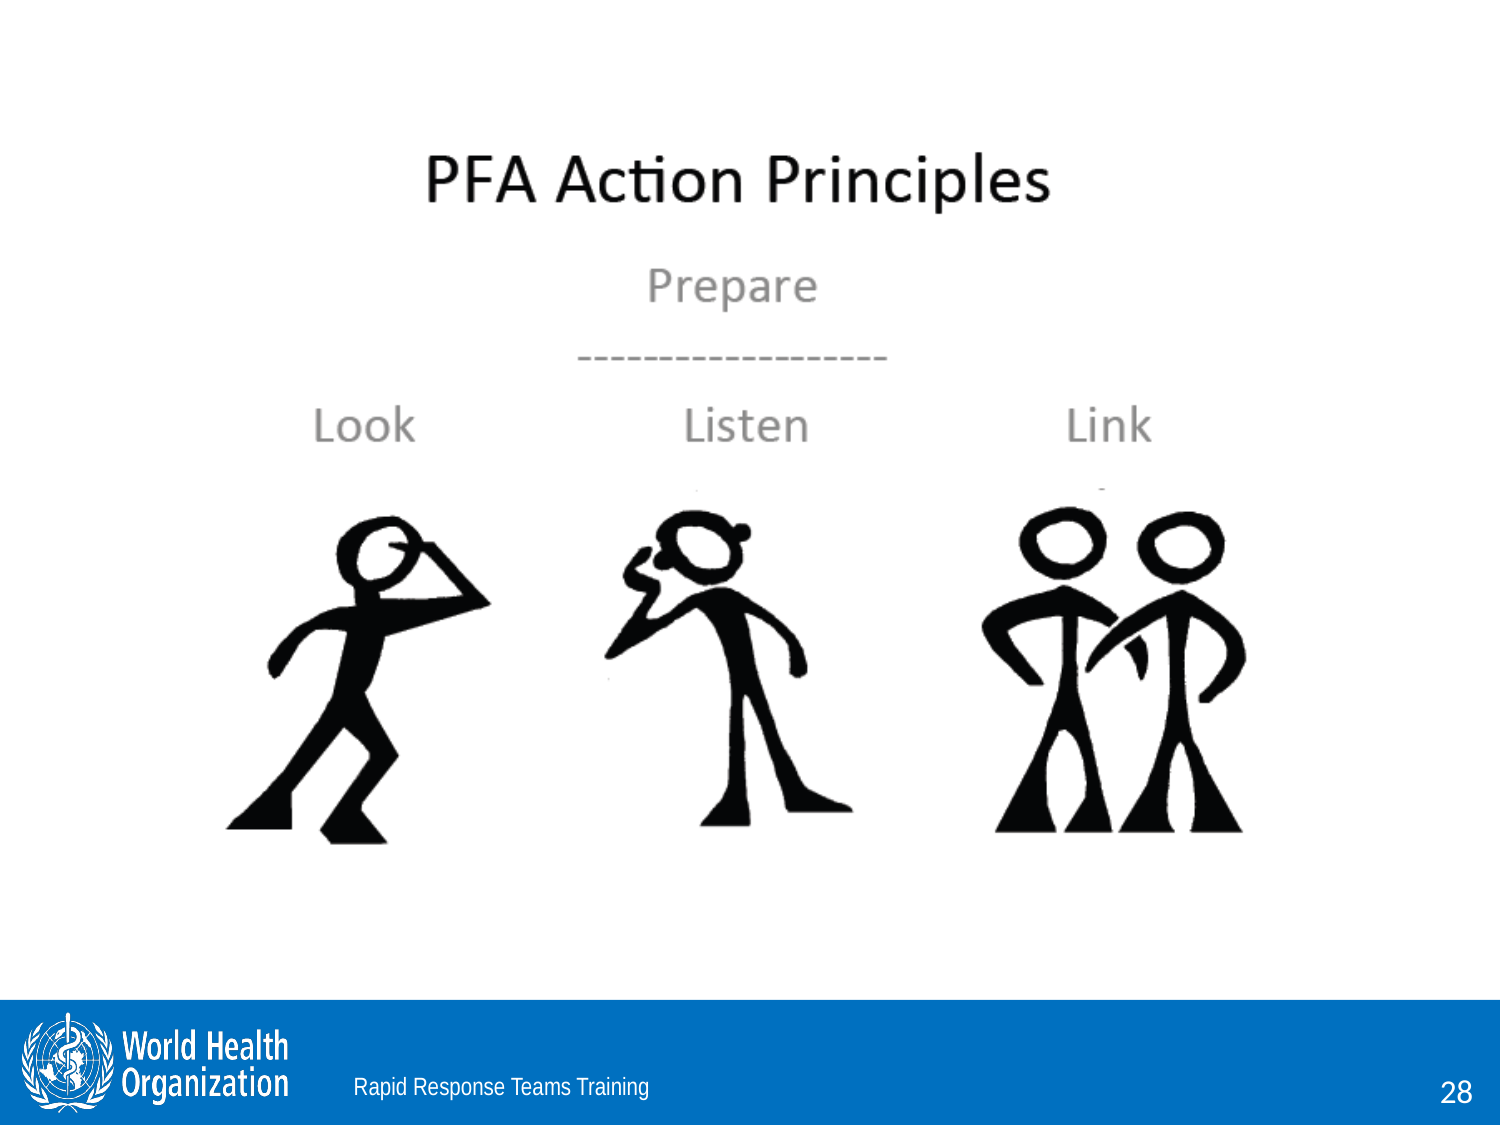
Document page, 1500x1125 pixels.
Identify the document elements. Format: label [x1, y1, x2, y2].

picture [200, 125, 1288, 864]
picture [21, 1012, 288, 1113]
